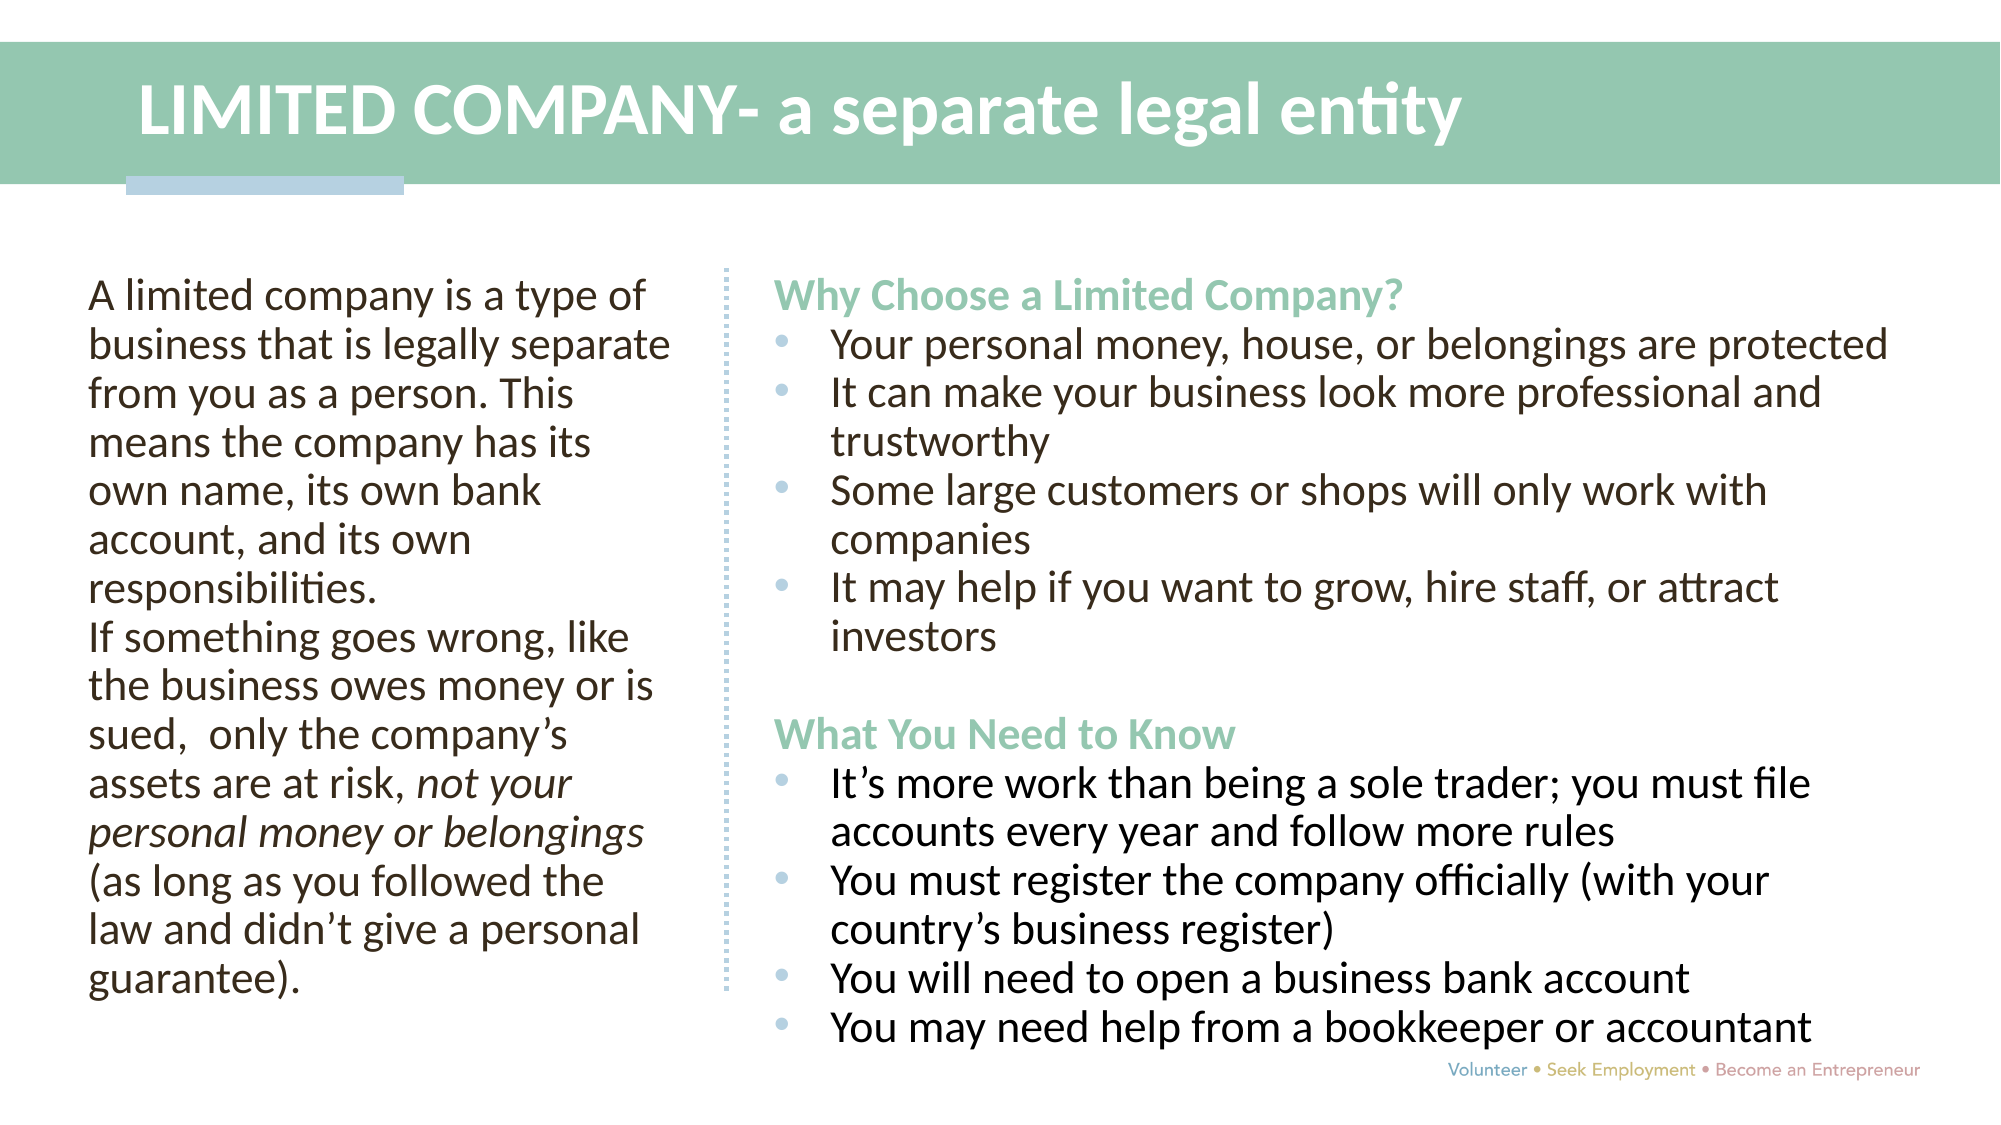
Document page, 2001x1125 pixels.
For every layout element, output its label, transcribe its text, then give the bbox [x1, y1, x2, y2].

picture [1418, 1046, 1971, 1103]
text_box A limited company is a type of business that is legally separate from you as a person. This means the company has its own name, its own bank account, and its own responsibilities. If something goes wrong, like the business owes money or is sued, only the company’s assets are at risk, not your personal money or belongings (as long as you followed the law and didn’t give a personal guarantee). [73, 263, 695, 927]
list LIMITED COMPANY- a separate legal entity [123, 51, 1913, 170]
text_box Why Choose a Limited Company? Your personal money, house, or belongings are protected It can make your business look more professional and trustworthy Some large customers or shops will only work with companies It may help if you want to grow, hire staff, or attract investors What You Need to Know It’s more work than being a sole trader; you must file accounts every year and follow more rules You must register the company officially (with your country’s business register) You will need to open a business bank account You may need help from a bookkeeper or accountant [759, 263, 1951, 927]
